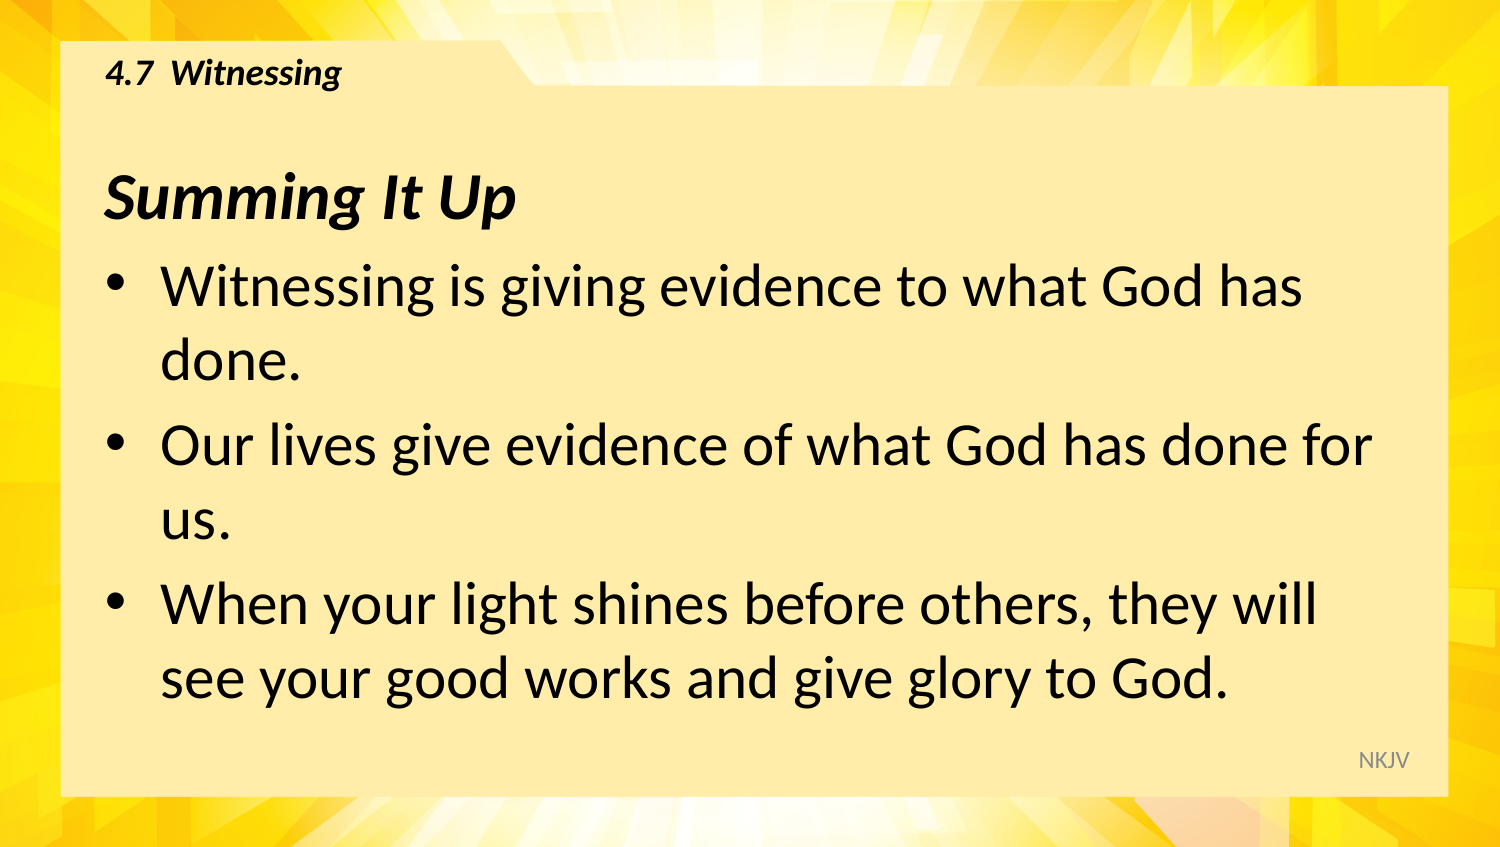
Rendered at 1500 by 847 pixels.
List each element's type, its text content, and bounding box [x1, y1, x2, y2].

footer NKJV [950, 736, 1425, 782]
picture [0, 0, 1500, 847]
list Summing It Up Witnessing is giving evidence to what God has done. Our lives give evidence of what God has done for us. When your light shines before others, they will see your good works and give glory to God. [89, 141, 1403, 722]
title 4.7 Witnessing [89, 33, 1420, 108]
